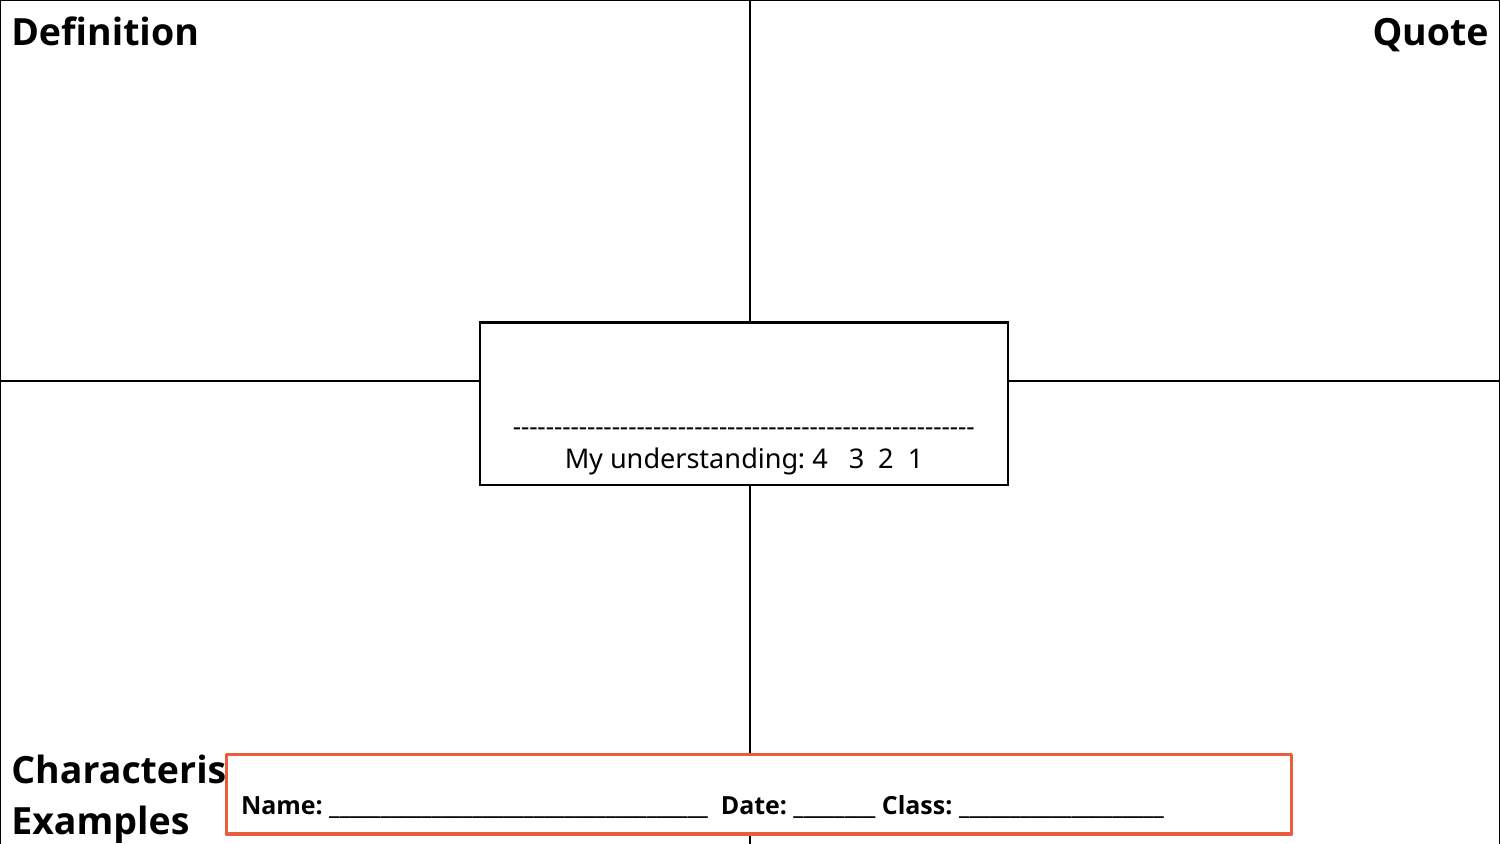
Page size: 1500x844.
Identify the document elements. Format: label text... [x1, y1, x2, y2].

text_box -------------------------------------------------------- My understanding: 4 3 2 1 [480, 322, 1008, 486]
table_header Definition [1, 1, 749, 380]
table_cell Characteristics/ Examples [1, 382, 749, 844]
table_cell Question [751, 382, 1499, 844]
text_box Name: _____________________________________ Date: ________ Class: ____________________ [226, 754, 1292, 834]
table_header Quote [751, 1, 1499, 380]
